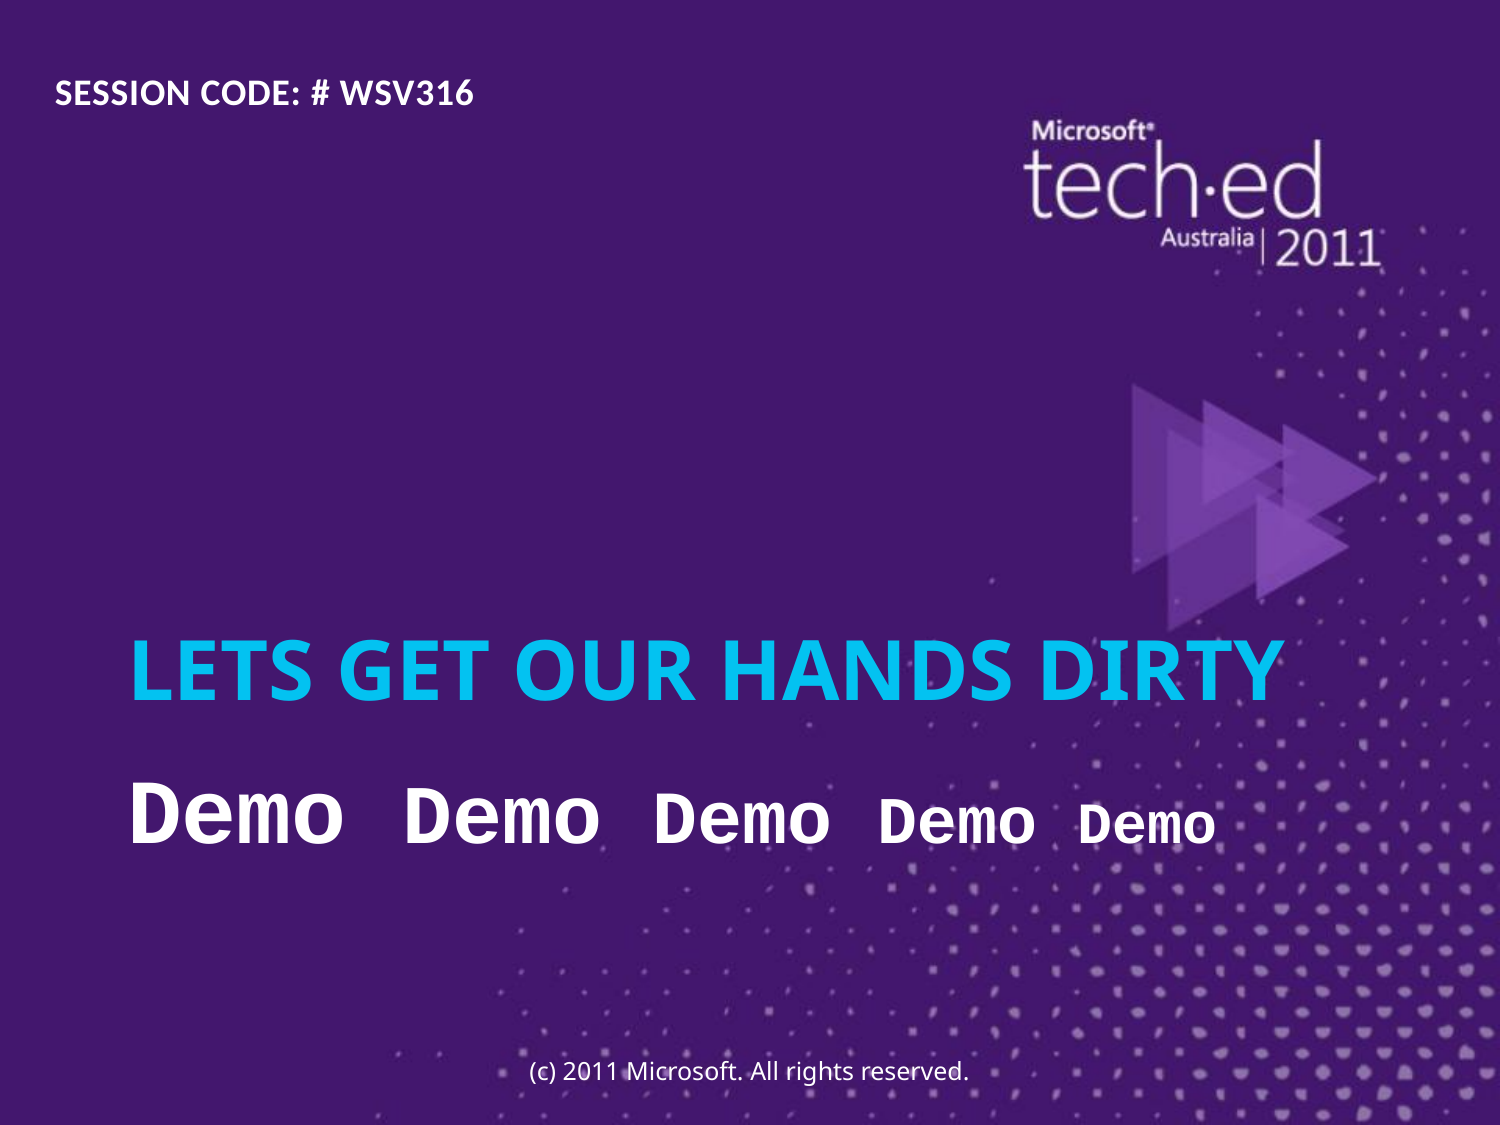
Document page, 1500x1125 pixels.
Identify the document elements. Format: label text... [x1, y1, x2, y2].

footer (c) 2011 Microsoft. All rights reserved. [512, 1042, 988, 1103]
picture [0, 0, 1500, 1125]
list Demo Demo Demo Demo Demo [112, 704, 1388, 870]
text_box SESSION CODE: # WSV316 [54, 73, 647, 114]
title Lets Get Our Hands Dirty [112, 609, 1388, 704]
